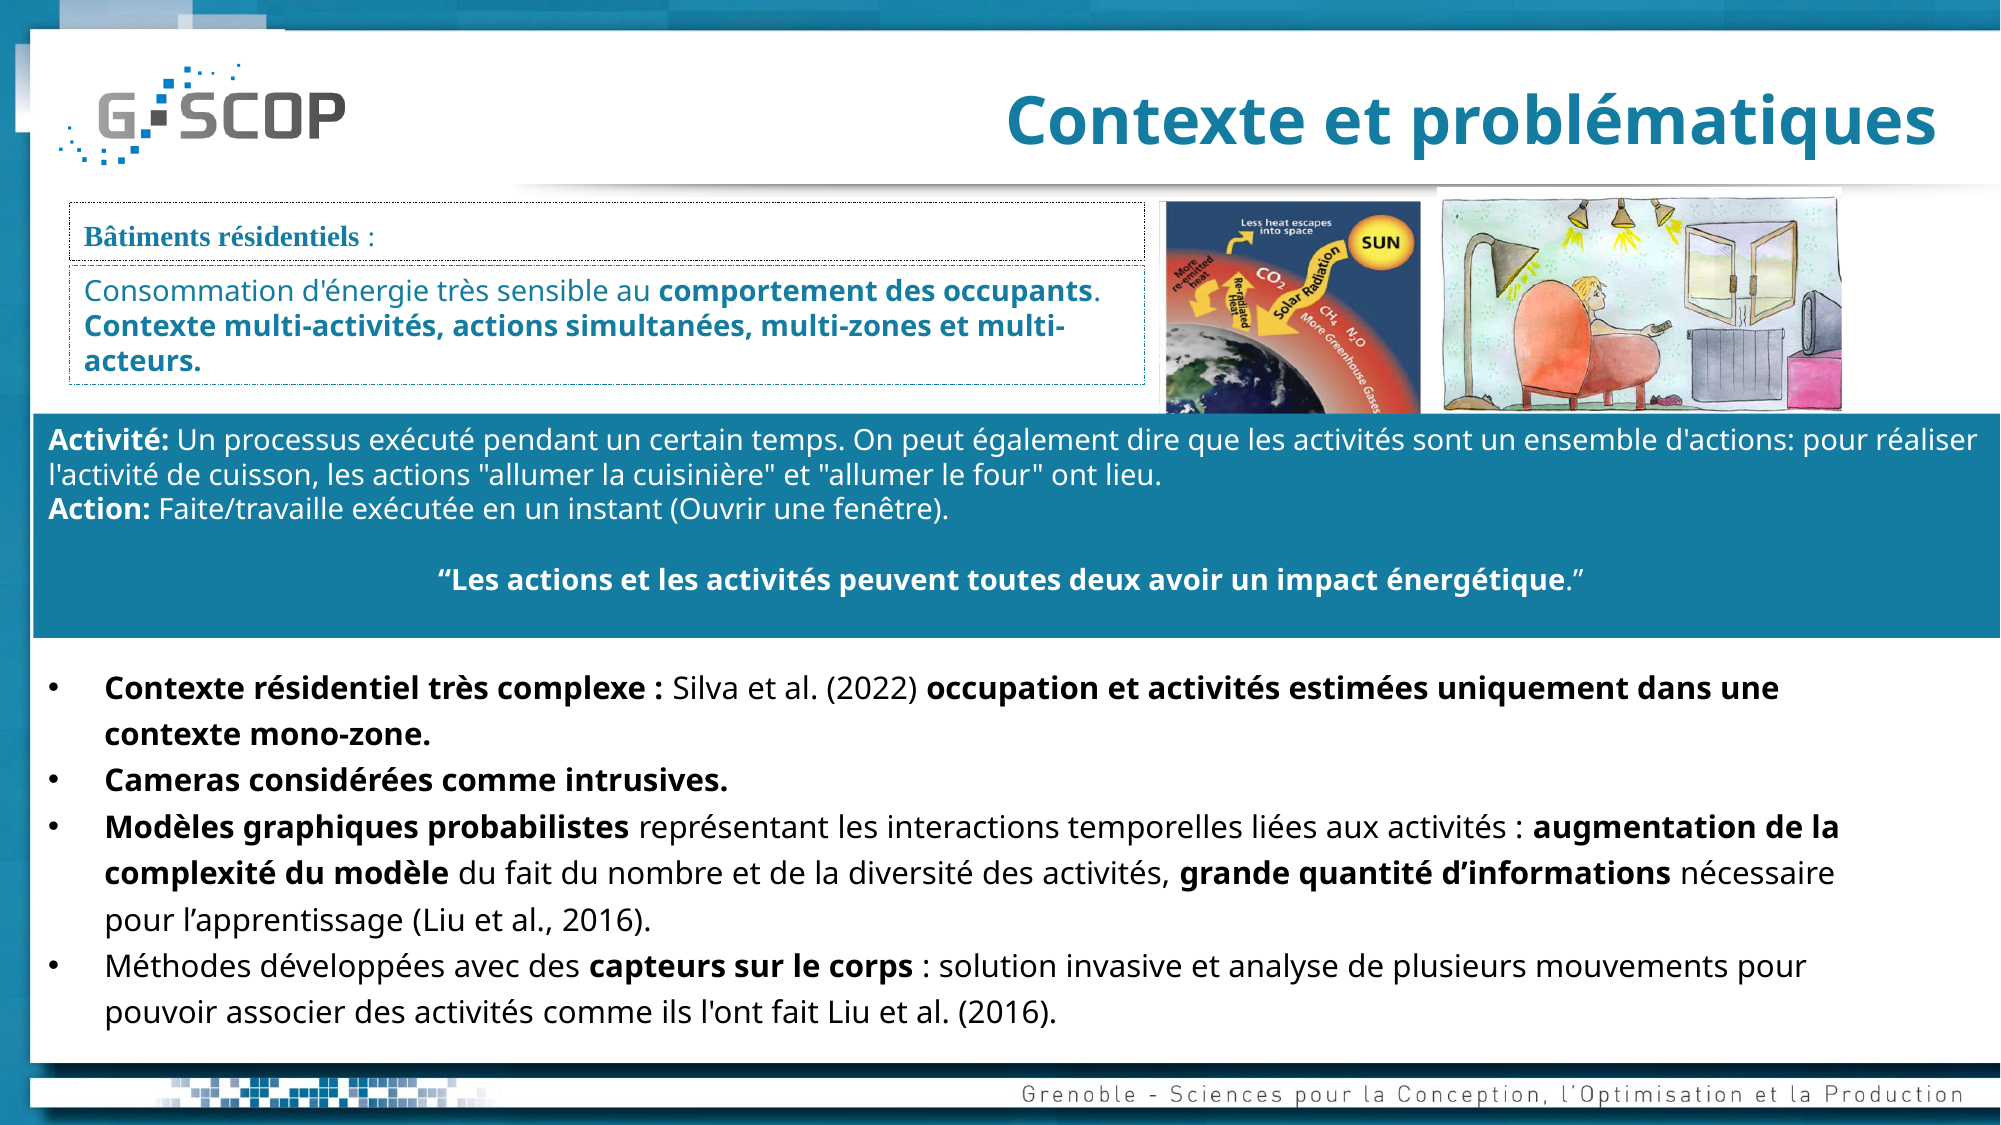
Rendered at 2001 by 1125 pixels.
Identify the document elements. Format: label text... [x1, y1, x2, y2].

text_box Contexte résidentiel très complexe : Silva et al. (2022) occupation et activités estimées uniquement dans une contexte mono-zone. Cameras considérées comme intrusives. Modèles graphiques probabilistes représentant les interactions temporelles liées aux activités : augmentation de la complexité du modèle du fait du nombre et de la diversité des activités, grande quantité d’informations nécessaire pour l’apprentissage (Liu et al., 2016). Méthodes développées avec des capteurs sur le corps : solution invasive et analyse de plusieurs mouvements pour pouvoir associer des activités comme ils l'ont fait Liu et al. (2016). [33, 651, 1866, 1125]
text_box Activité: Un processus exécuté pendant un certain temps. On peut également dire que les activités sont un ensemble d'actions: pour réaliser l'activité de cuisson, les actions "allumer la cuisinière" et "allumer le four" ont lieu. Action: Faite/travaille exécutée en un instant (Ouvrir une fenêtre). “Les actions et les activités peuvent toutes deux avoir un impact énergétique.” [33, 413, 2000, 638]
title Contexte et problématiques [515, 30, 1953, 185]
picture [1866, 1077, 2001, 1111]
text_box Bâtiments résidentiels : [69, 201, 1145, 261]
picture [0, 0, 2001, 1125]
text_box Consommation d'énergie très sensible au comportement des occupants. Contexte multi-activités, actions simultanées, multi-zones et multi-acteurs. [69, 264, 1145, 385]
